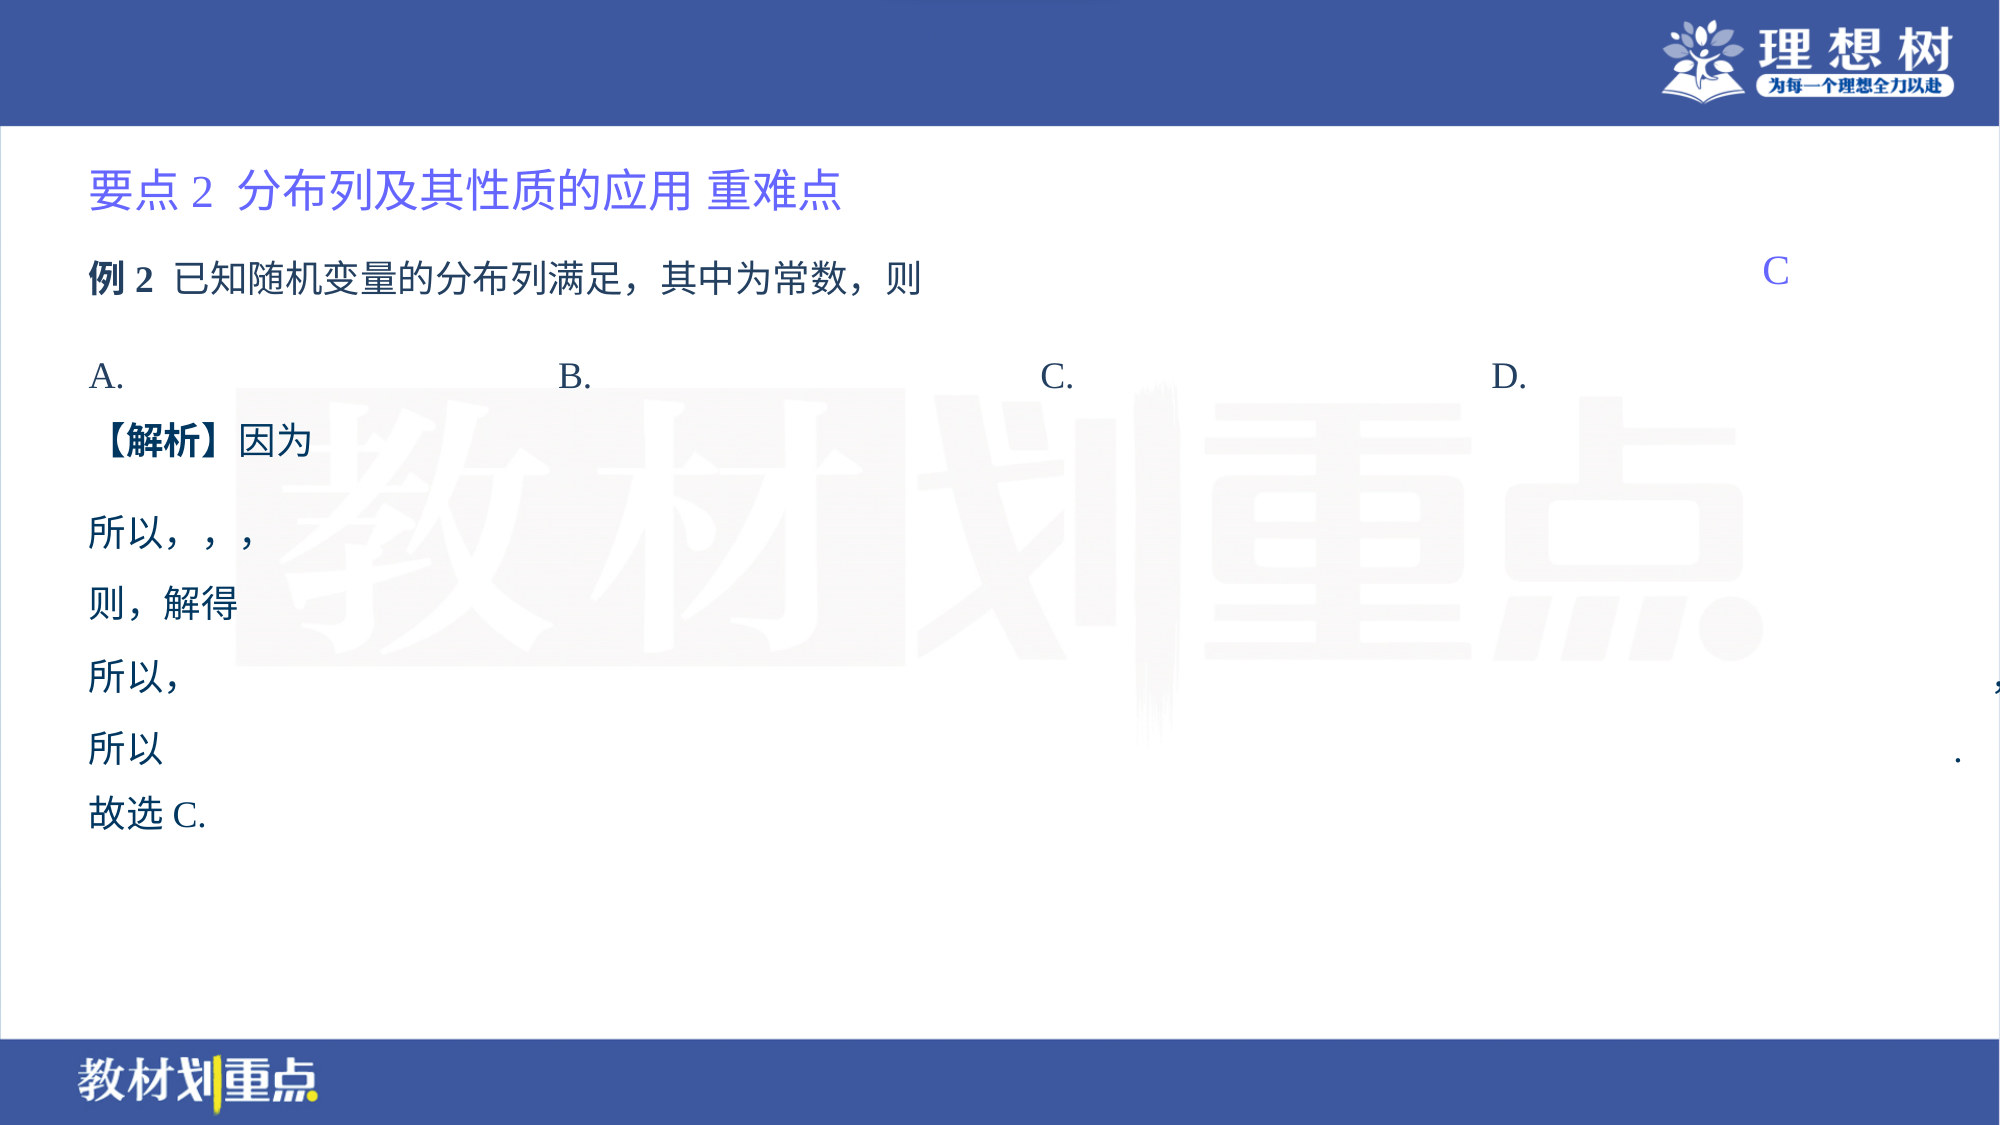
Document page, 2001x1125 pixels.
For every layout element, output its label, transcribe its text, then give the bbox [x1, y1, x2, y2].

text_box 要点2 分布列及其性质的应用 重难点 [88, 135, 1911, 276]
text_box C [1747, 240, 1806, 291]
picture [0, 0, 2000, 1125]
